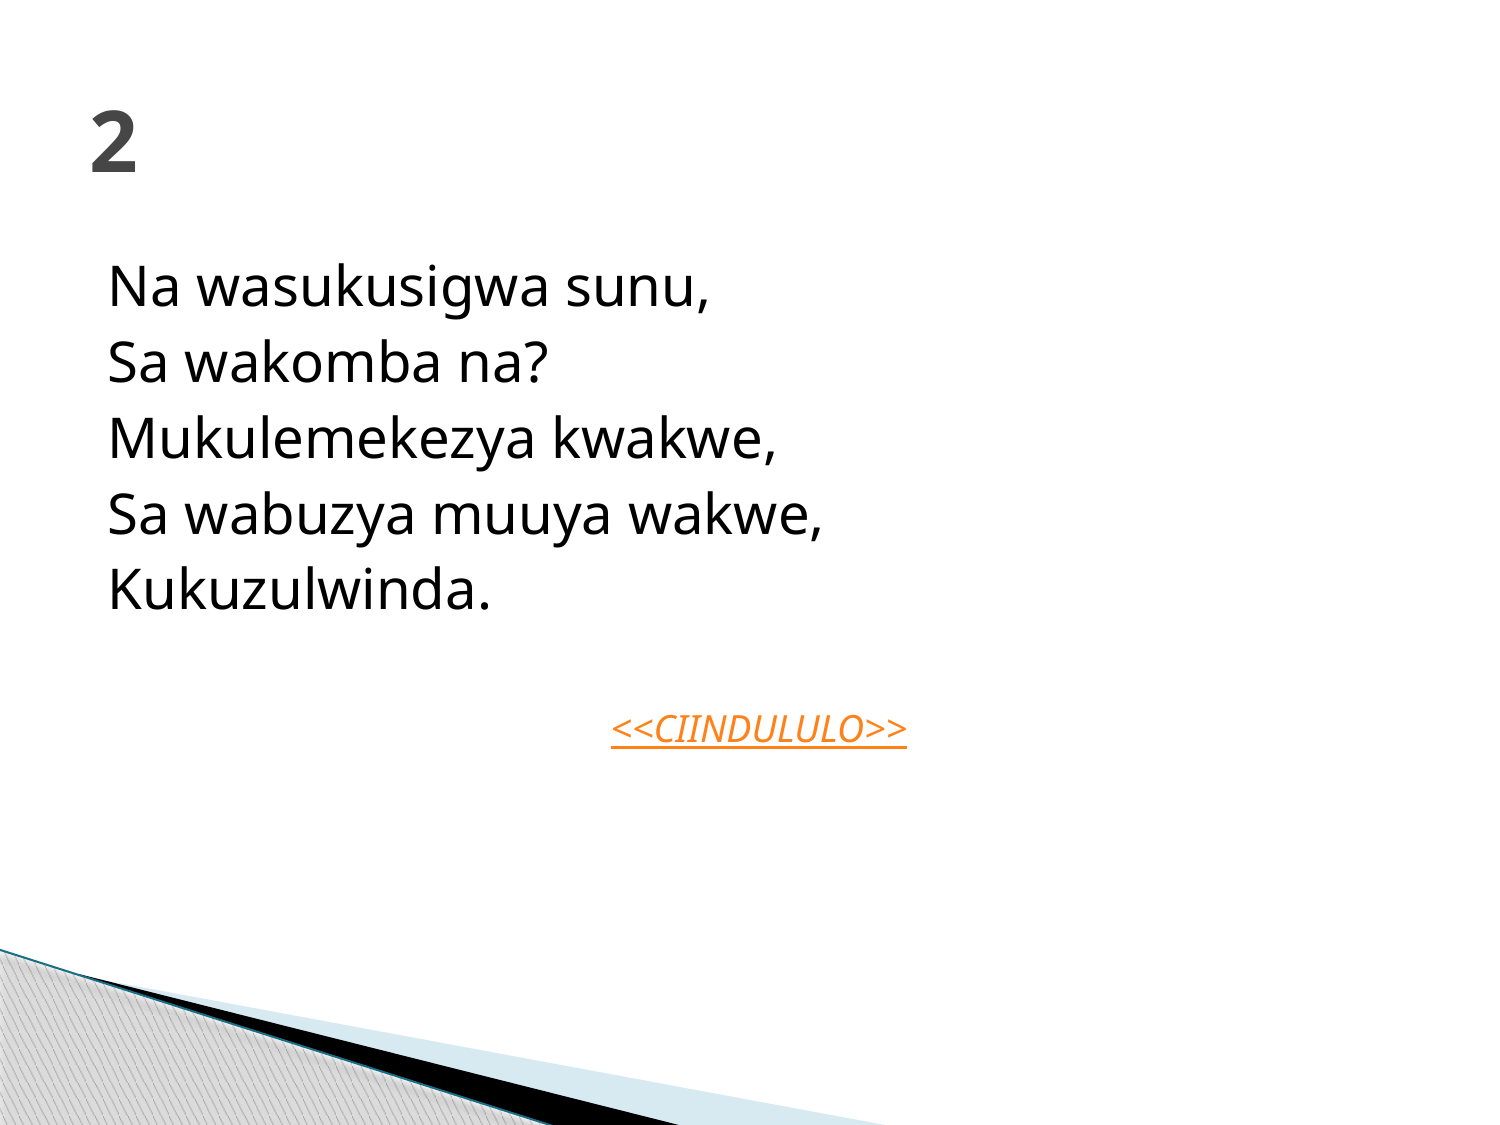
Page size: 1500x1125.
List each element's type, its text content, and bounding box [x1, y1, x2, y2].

list Na wasukusigwa sunu, Sa wakomba na? Mukulemekezya kwakwe, Sa wabuzya muuya wakwe, Kukuzulwinda. <<CIINDULULO>> [75, 243, 1425, 986]
title 2 [75, 45, 1425, 233]
